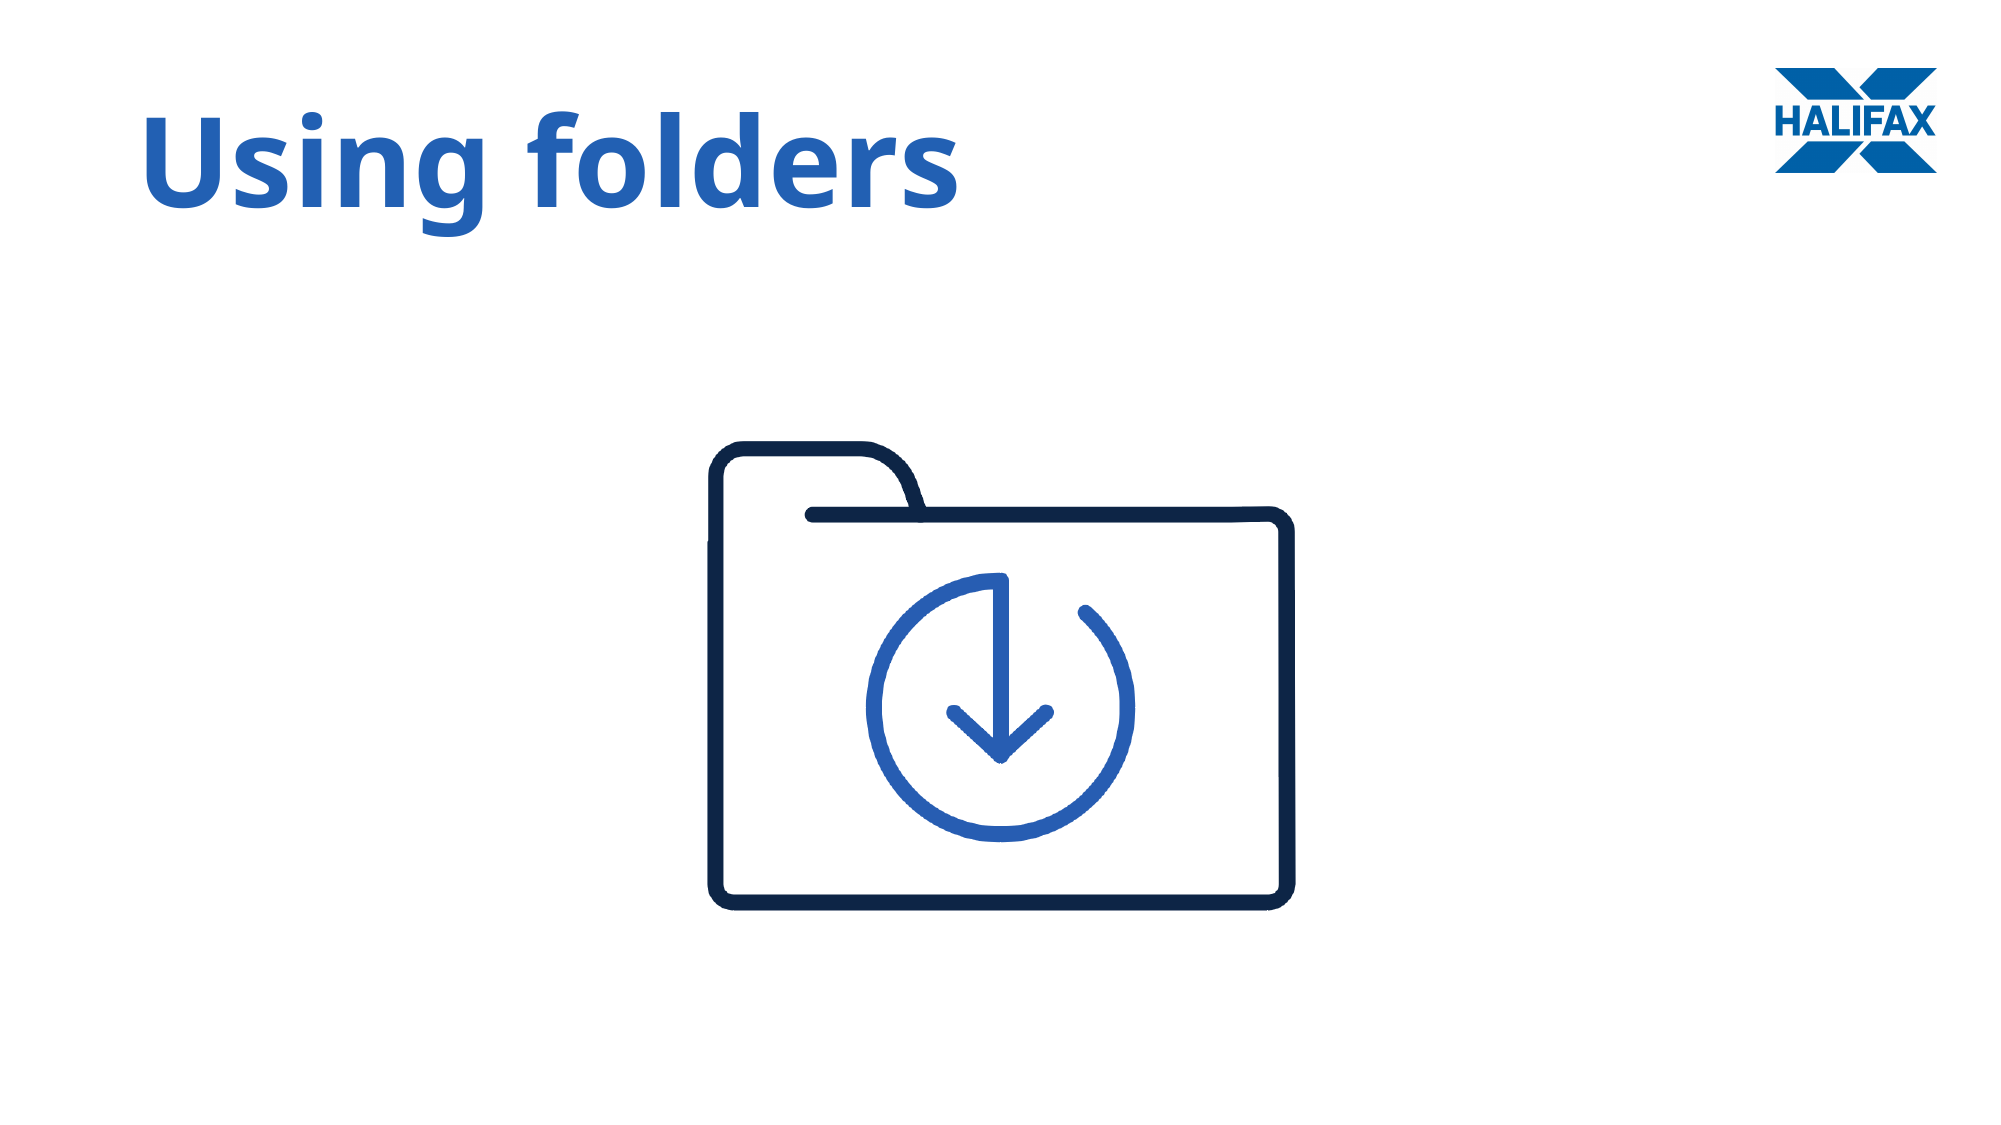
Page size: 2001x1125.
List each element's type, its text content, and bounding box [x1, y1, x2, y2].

picture [1775, 68, 1937, 173]
list Using folders [121, 75, 1579, 221]
picture [564, 286, 1436, 1125]
